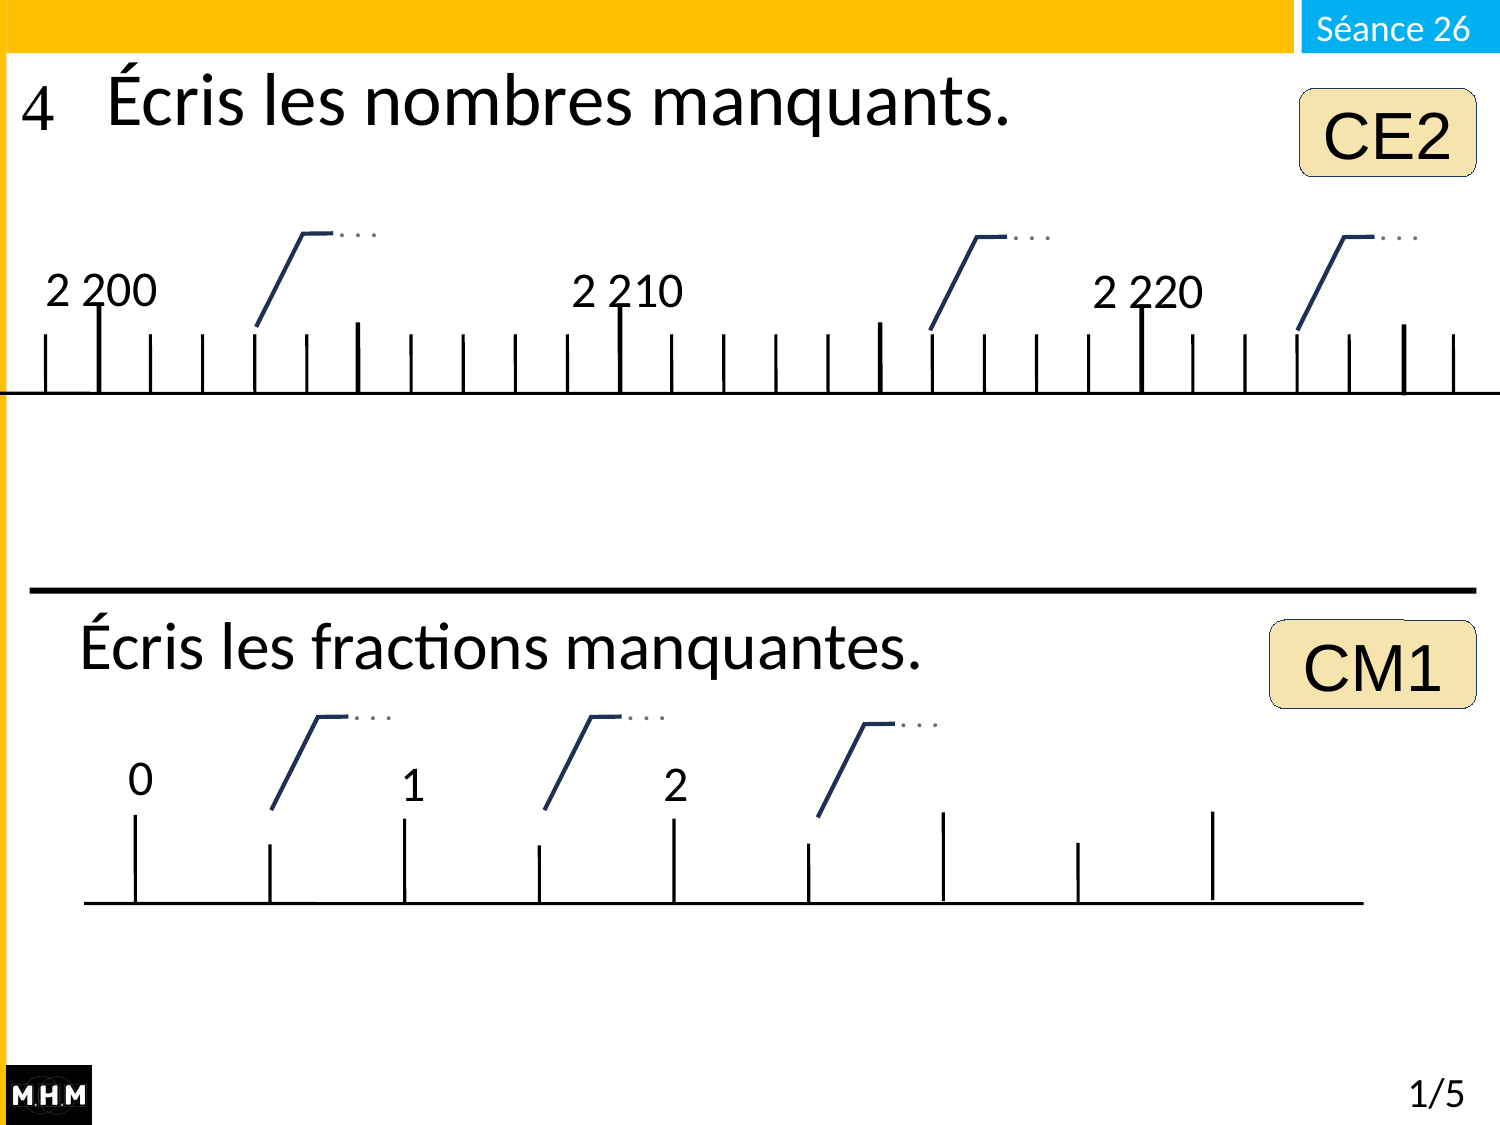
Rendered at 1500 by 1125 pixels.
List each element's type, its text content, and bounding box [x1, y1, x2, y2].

text_box CM1 [1269, 619, 1477, 709]
text_box . . . [579, 693, 691, 736]
text_box . . . [856, 668, 965, 736]
text_box . . . [305, 693, 418, 736]
text_box . . . [941, 181, 1077, 303]
list 1/5 [1373, 1064, 1500, 1125]
text_box . . . [265, 177, 403, 303]
text_box Écris les fractions manquantes. [64, 603, 962, 693]
text_box 2 200 [30, 248, 181, 303]
title Écris les nombres manquants. [91, 60, 1385, 149]
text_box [0, 305, 1500, 396]
picture [6, 1065, 92, 1125]
text_box CE2 [1299, 88, 1477, 177]
text_box 2 220 [1077, 251, 1228, 303]
text_box 2 210 [556, 250, 725, 303]
text_box . . . [1308, 181, 1444, 303]
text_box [83, 737, 1364, 905]
